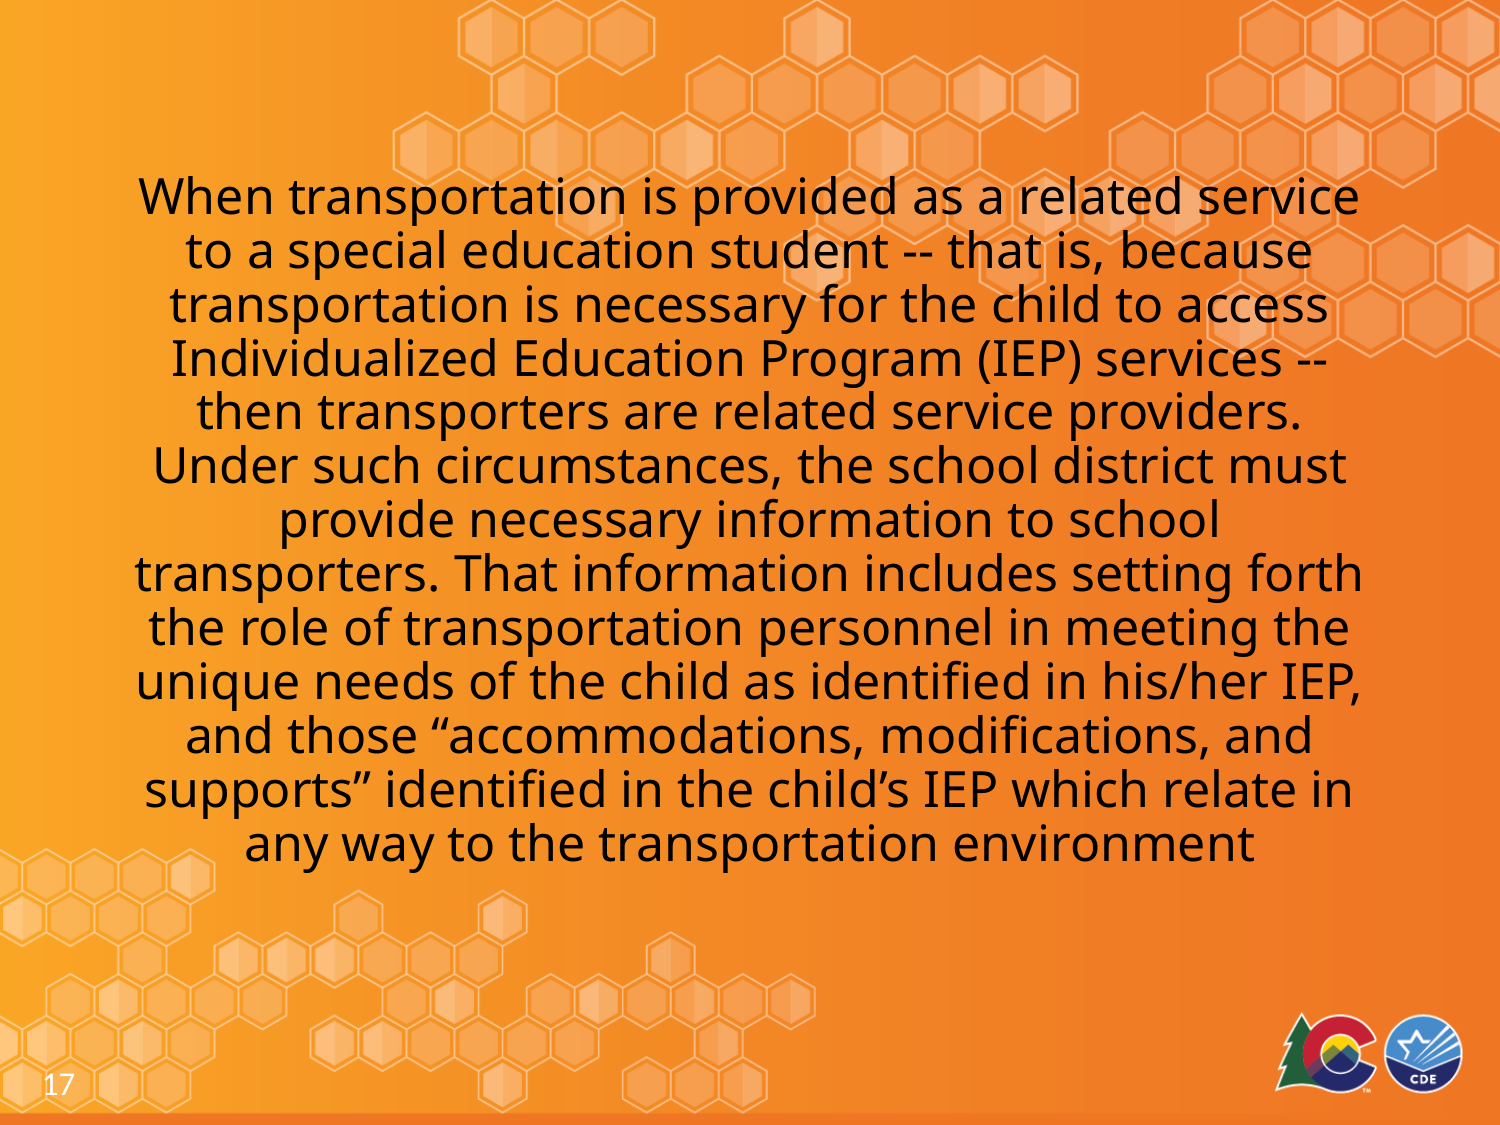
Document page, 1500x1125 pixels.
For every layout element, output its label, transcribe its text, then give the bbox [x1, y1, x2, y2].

picture [0, 0, 1500, 1125]
title When transportation is provided as a related service to a special education student -- that is, because transportation is necessary for the child to access Individualized Education Program (IEP) services -- then transporters are related service providers. Under such circumstances, the school district must provide necessary information to school transporters. That information includes setting forth the role of transportation personnel in meeting the unique needs of the child as identified in his/her IEP, and those “accommodations, modifications, and supports” identified in the child’s IEP which relate in any way to the transportation environment [112, 163, 1388, 962]
slide_number 17 [26, 1054, 365, 1115]
